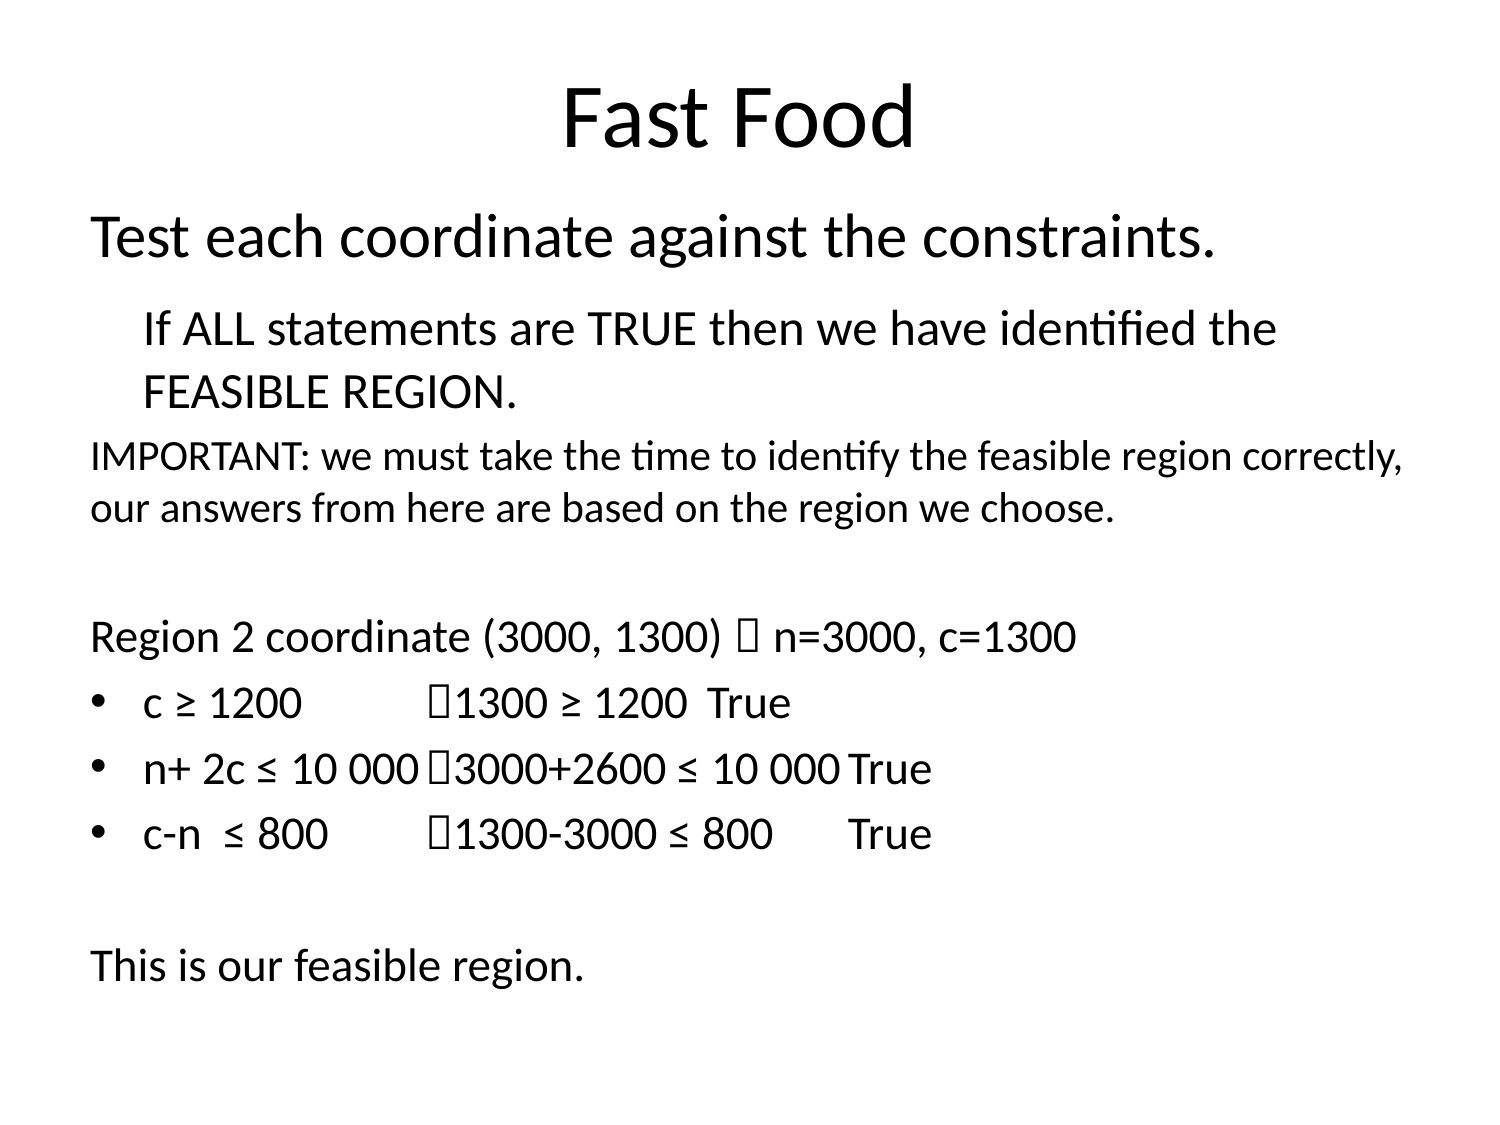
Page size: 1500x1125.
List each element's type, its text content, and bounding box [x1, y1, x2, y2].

list Test each coordinate against the constraints. If ALL statements are TRUE then we have identified the FEASIBLE REGION. IMPORTANT: we must take the time to identify the feasible region correctly, our answers from here are based on the region we choose. Region 2 coordinate (3000, 1300)  n=3000, c=1300 c ≥ 1200 1300 ≥ 1200 True n+ 2c ≤ 10 000 3000+2600 ≤ 10 000 True c-n ≤ 800 1300-3000 ≤ 800 True This is our feasible region. [75, 187, 1425, 1005]
title Fast Food [75, 45, 1425, 176]
